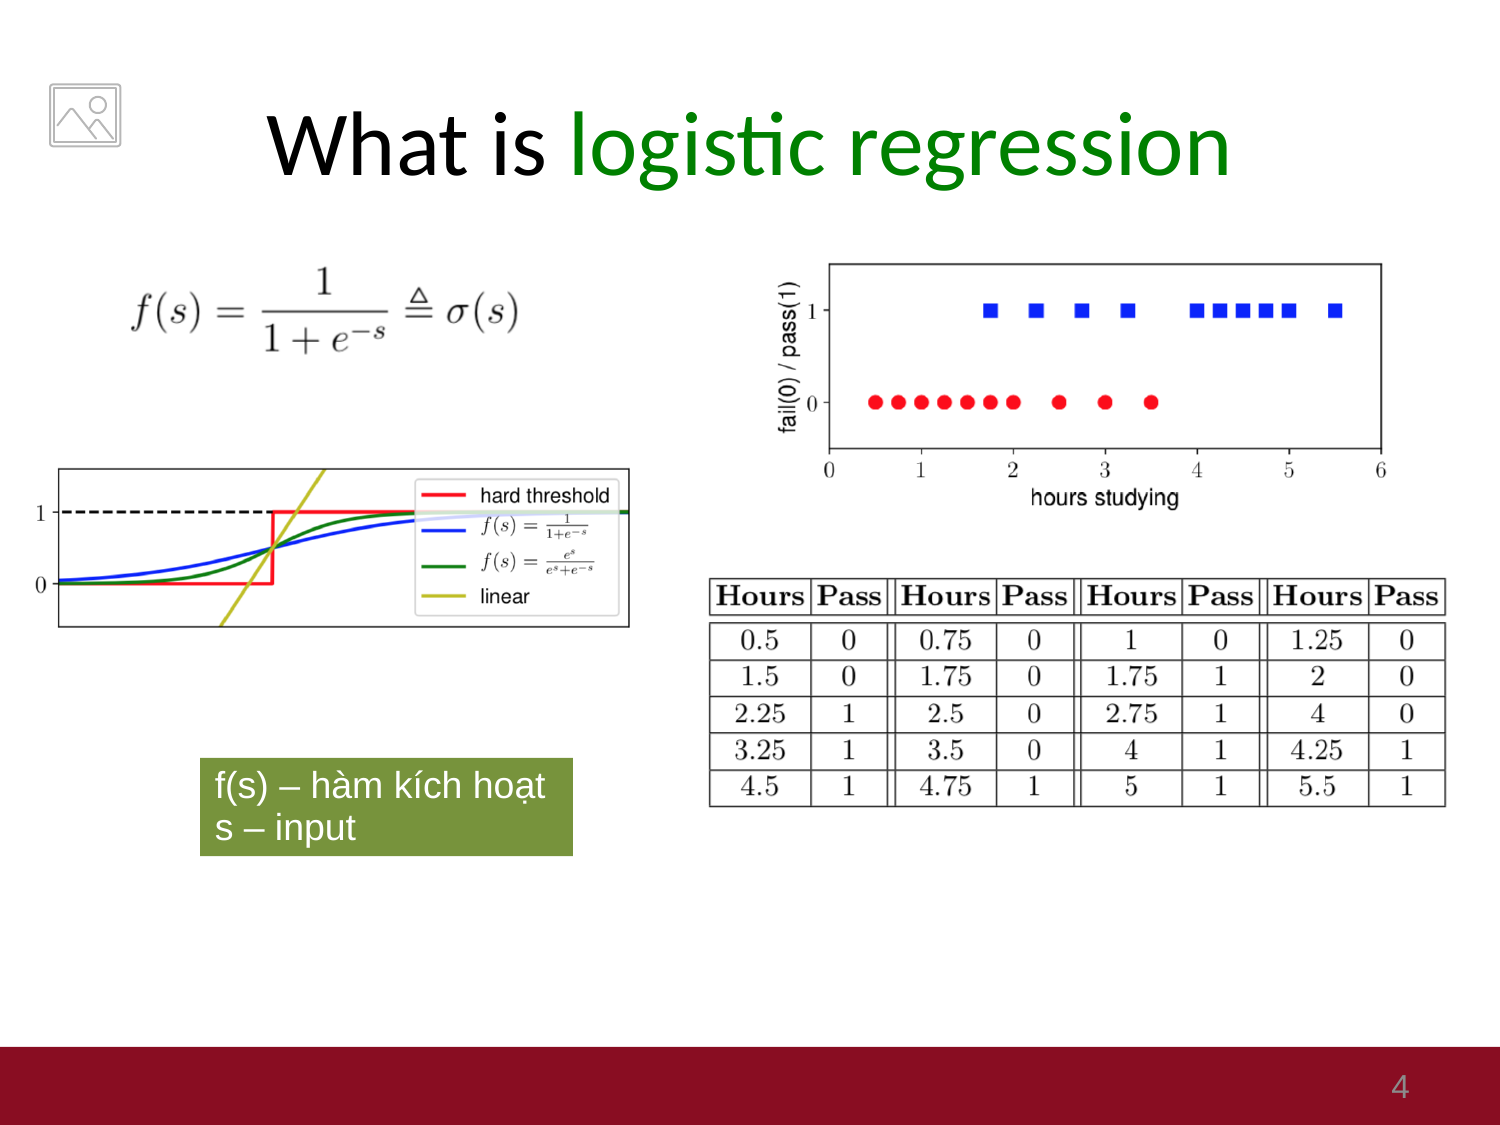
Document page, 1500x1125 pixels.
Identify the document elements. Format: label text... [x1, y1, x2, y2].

picture [124, 259, 529, 370]
picture [0, 446, 655, 657]
text_box f(s) – hàm kích hoạt s – input [200, 757, 573, 857]
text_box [49, 84, 121, 147]
picture [749, 234, 1416, 529]
slide_number 4 [1074, 1057, 1425, 1118]
picture [687, 557, 1474, 827]
title What is logistic regression [75, 45, 1425, 233]
